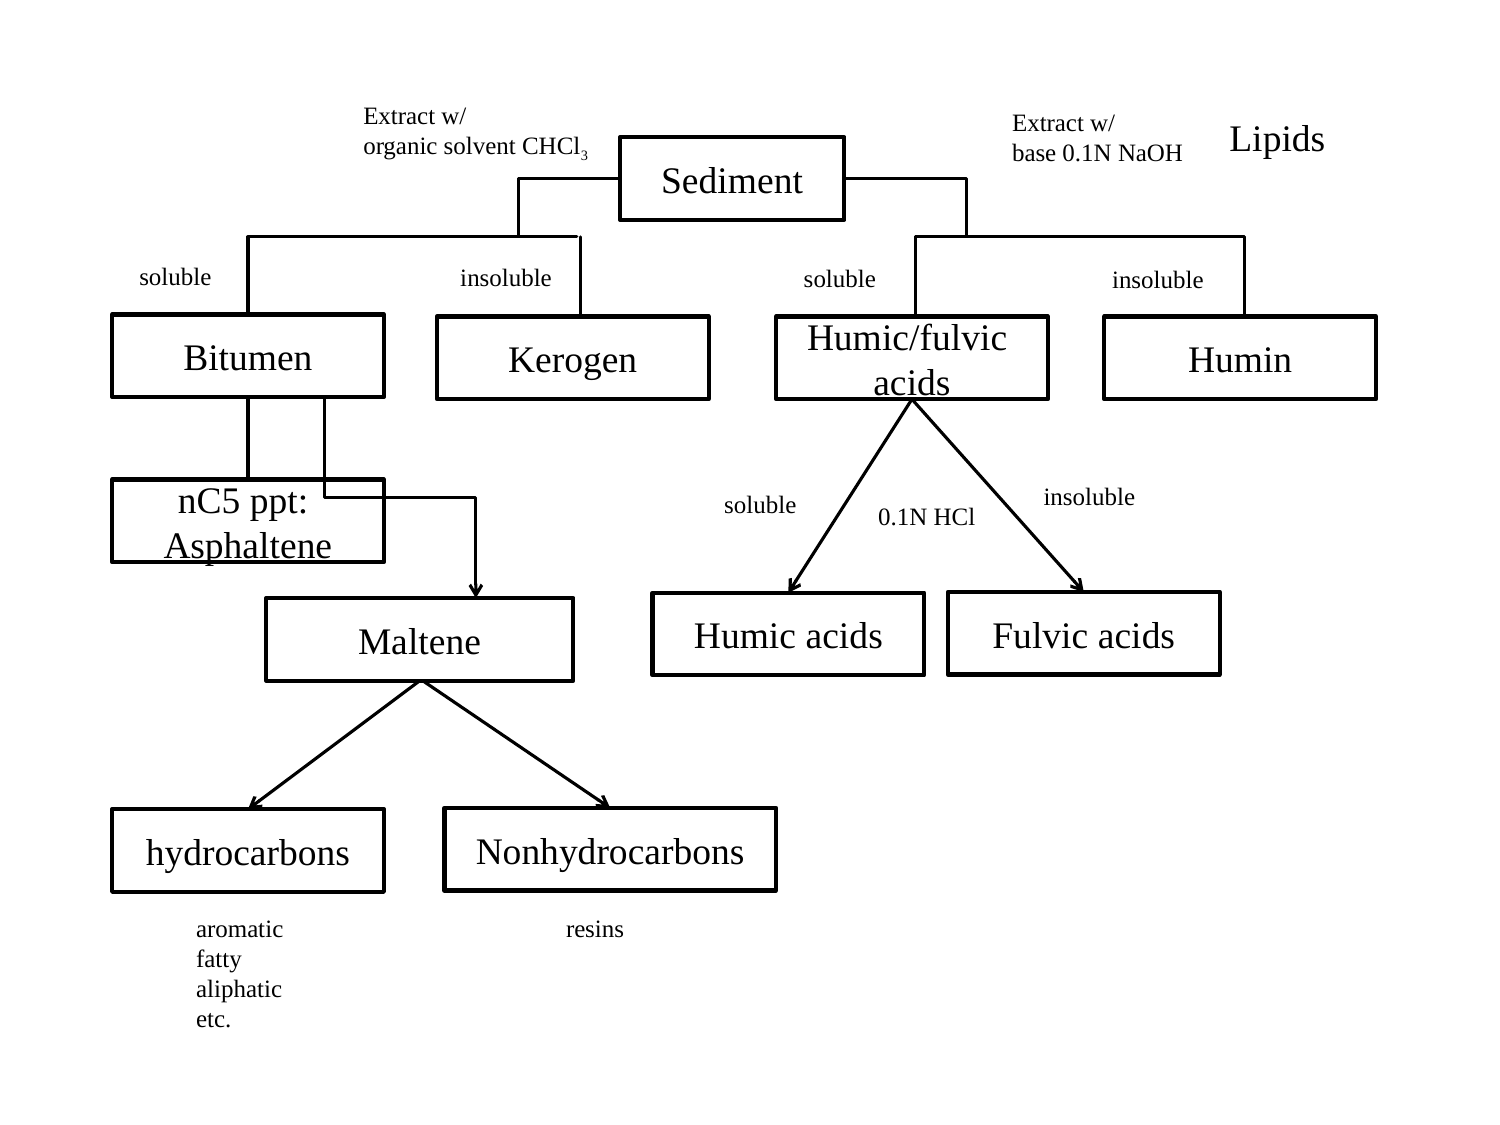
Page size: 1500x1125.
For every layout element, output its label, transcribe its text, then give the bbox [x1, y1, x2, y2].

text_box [247, 680, 420, 810]
text_box Sediment [616, 133, 848, 224]
text_box Nonhydrocarbons [441, 804, 780, 894]
text_box insoluble [457, 254, 567, 299]
text_box Extract w/ base 0.1N NaOH [997, 99, 1199, 174]
text_box soluble [709, 481, 782, 526]
text_box soluble [789, 255, 891, 300]
text_box Maltene [262, 594, 577, 679]
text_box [788, 399, 909, 593]
text_box nC5 ppt: Asphaltene [108, 476, 293, 566]
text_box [457, 178, 620, 237]
text_box aromatic fatty aliphatic etc. [181, 905, 299, 1074]
text_box Extract w/ organic solvent CHCl3 [348, 91, 604, 171]
text_box Humin [1124, 313, 1380, 403]
text_box soluble [124, 252, 227, 298]
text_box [299, 421, 501, 574]
text_box hydrocarbons [108, 805, 388, 896]
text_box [422, 680, 611, 808]
text_box Humic/fulvic acids [772, 313, 1035, 403]
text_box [373, 111, 452, 420]
text_box insoluble [1088, 472, 1151, 518]
text_box Humic acids [649, 589, 928, 679]
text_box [911, 399, 1084, 592]
text_box Kerogen [457, 313, 713, 403]
text_box Lipids [1214, 106, 1341, 167]
text_box Fulvic acids [944, 588, 1224, 679]
text_box insoluble [1124, 256, 1219, 301]
text_box resins [551, 905, 640, 950]
text_box Bitumen [108, 310, 367, 401]
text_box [1040, 111, 1119, 440]
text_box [844, 178, 1035, 237]
